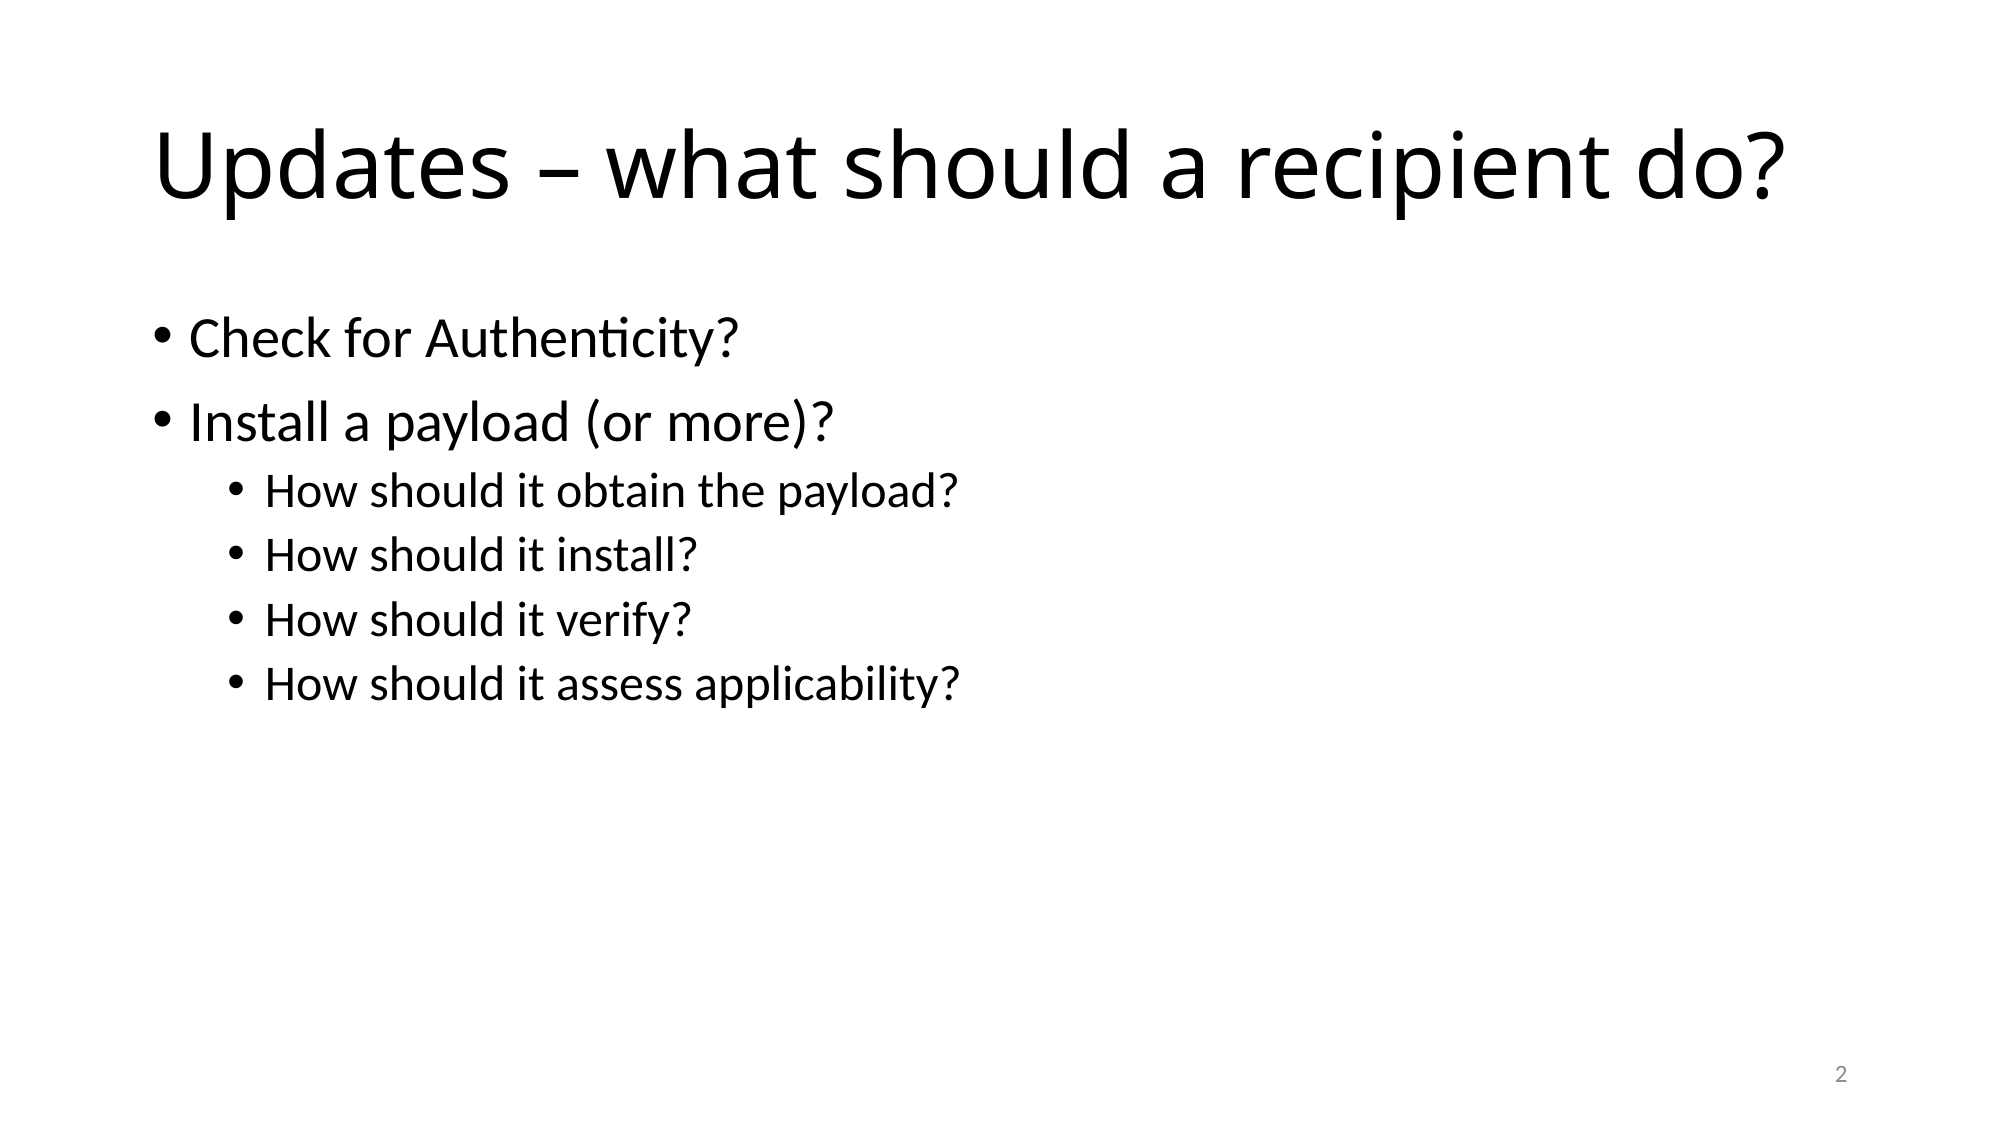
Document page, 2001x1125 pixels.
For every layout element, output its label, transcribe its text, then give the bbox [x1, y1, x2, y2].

slide_number 1 [1412, 1042, 1863, 1103]
title Updates – what should a recipient do? [137, 59, 1863, 278]
list Check for Authenticity? Install a payload (or more)? How should it obtain the payload? How should it install? How should it verify? How should it assess applicability? [137, 299, 1863, 1014]
